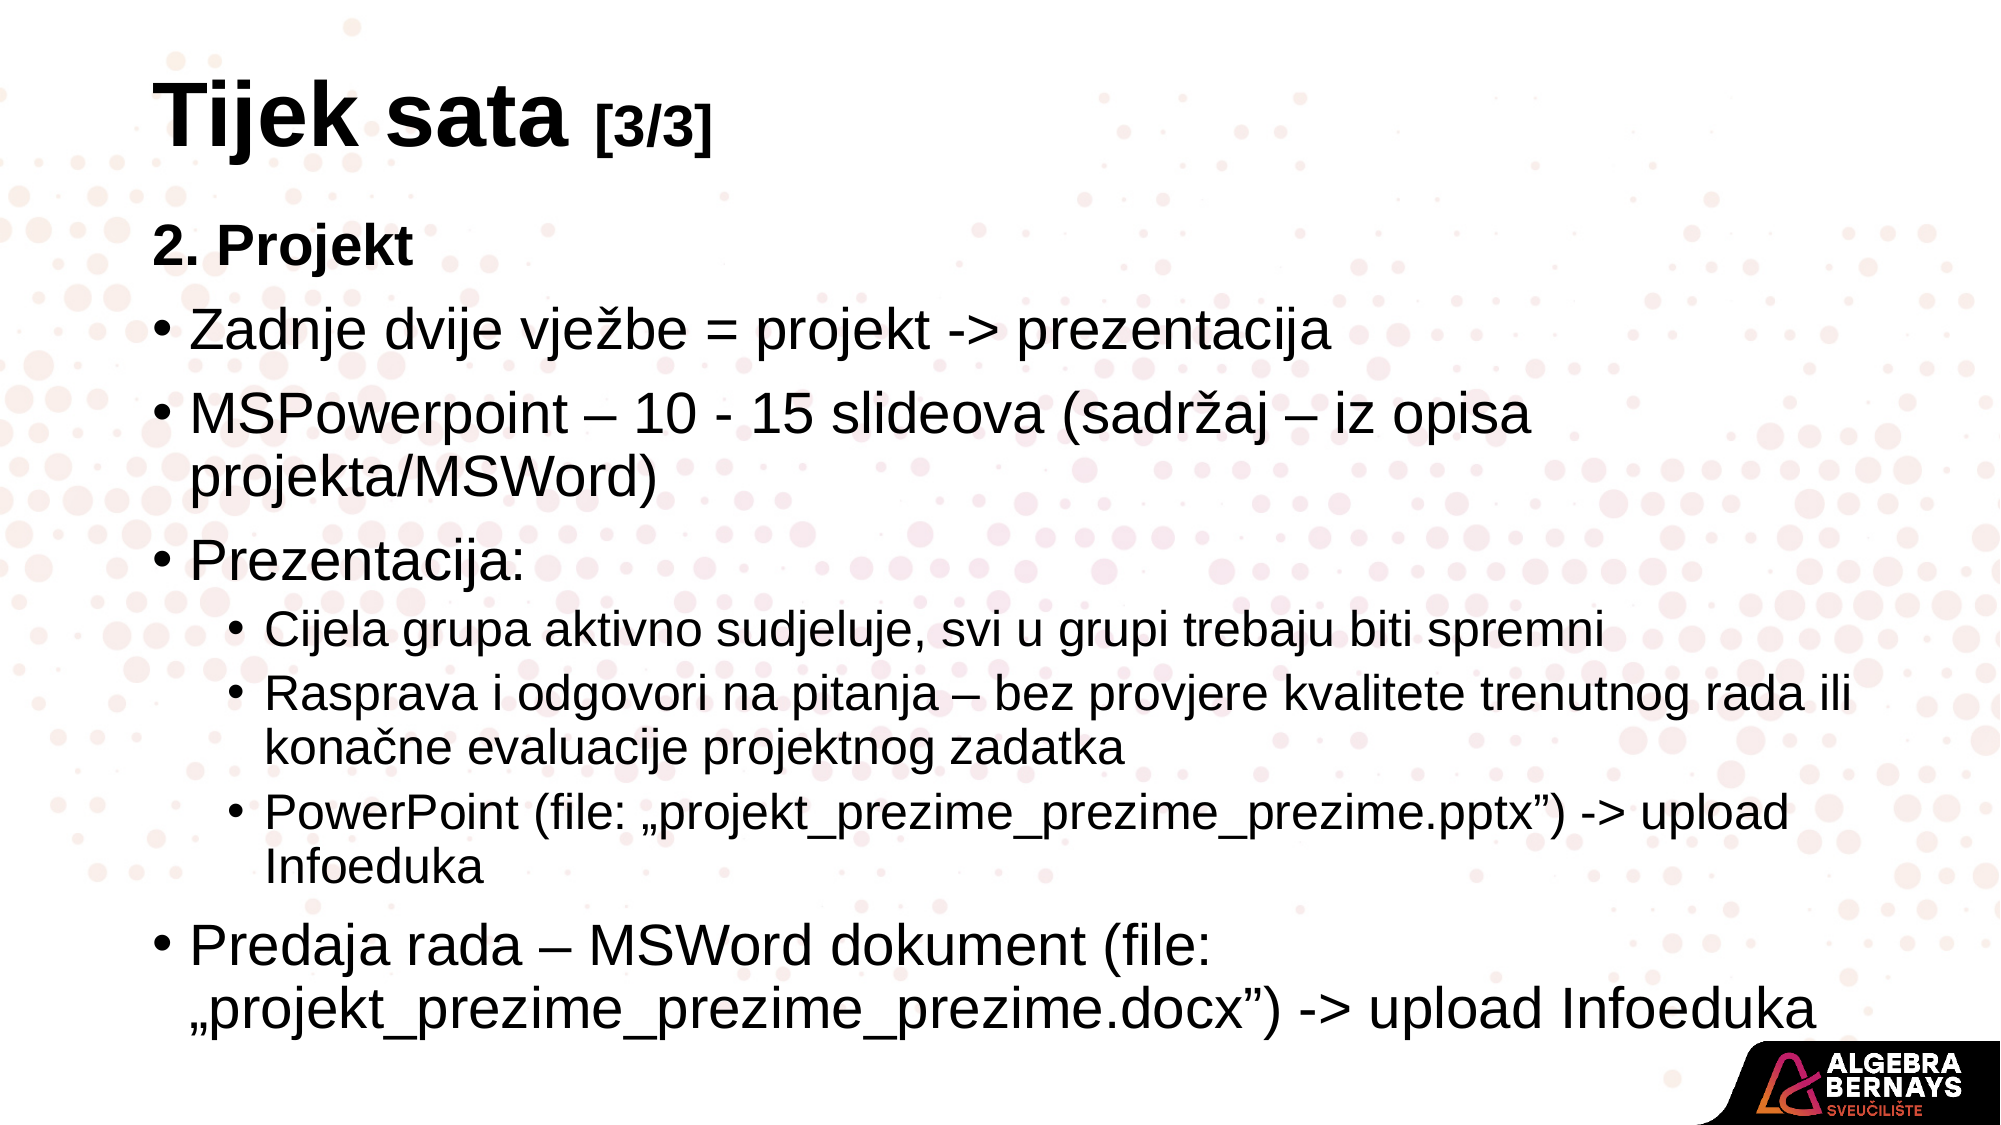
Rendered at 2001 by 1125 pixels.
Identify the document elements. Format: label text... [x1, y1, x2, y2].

text_box 2. Projekt Zadnje dvije vježbe = projekt -> prezentacija MSPowerpoint – 10 - 15 slideova (sadržaj – iz opisa projekta/MSWord) Prezentacija: Cijela grupa aktivno sudjeluje, svi u grupi trebaju biti spremni Rasprava i odgovori na pitanja – bez provjere kvalitete trenutnog rada ili konačne evaluacije projektnog zadatka PowerPoint (file: „projekt_prezime_prezime_prezime.pptx”) -> upload Infoeduka Predaja rada – MSWord dokument (file: „projekt_prezime_prezime_prezime.docx”) -> upload Infoeduka [137, 208, 1984, 1068]
text_box Tijek sata [3/3] [137, 59, 1863, 208]
picture [0, 0, 2000, 1125]
